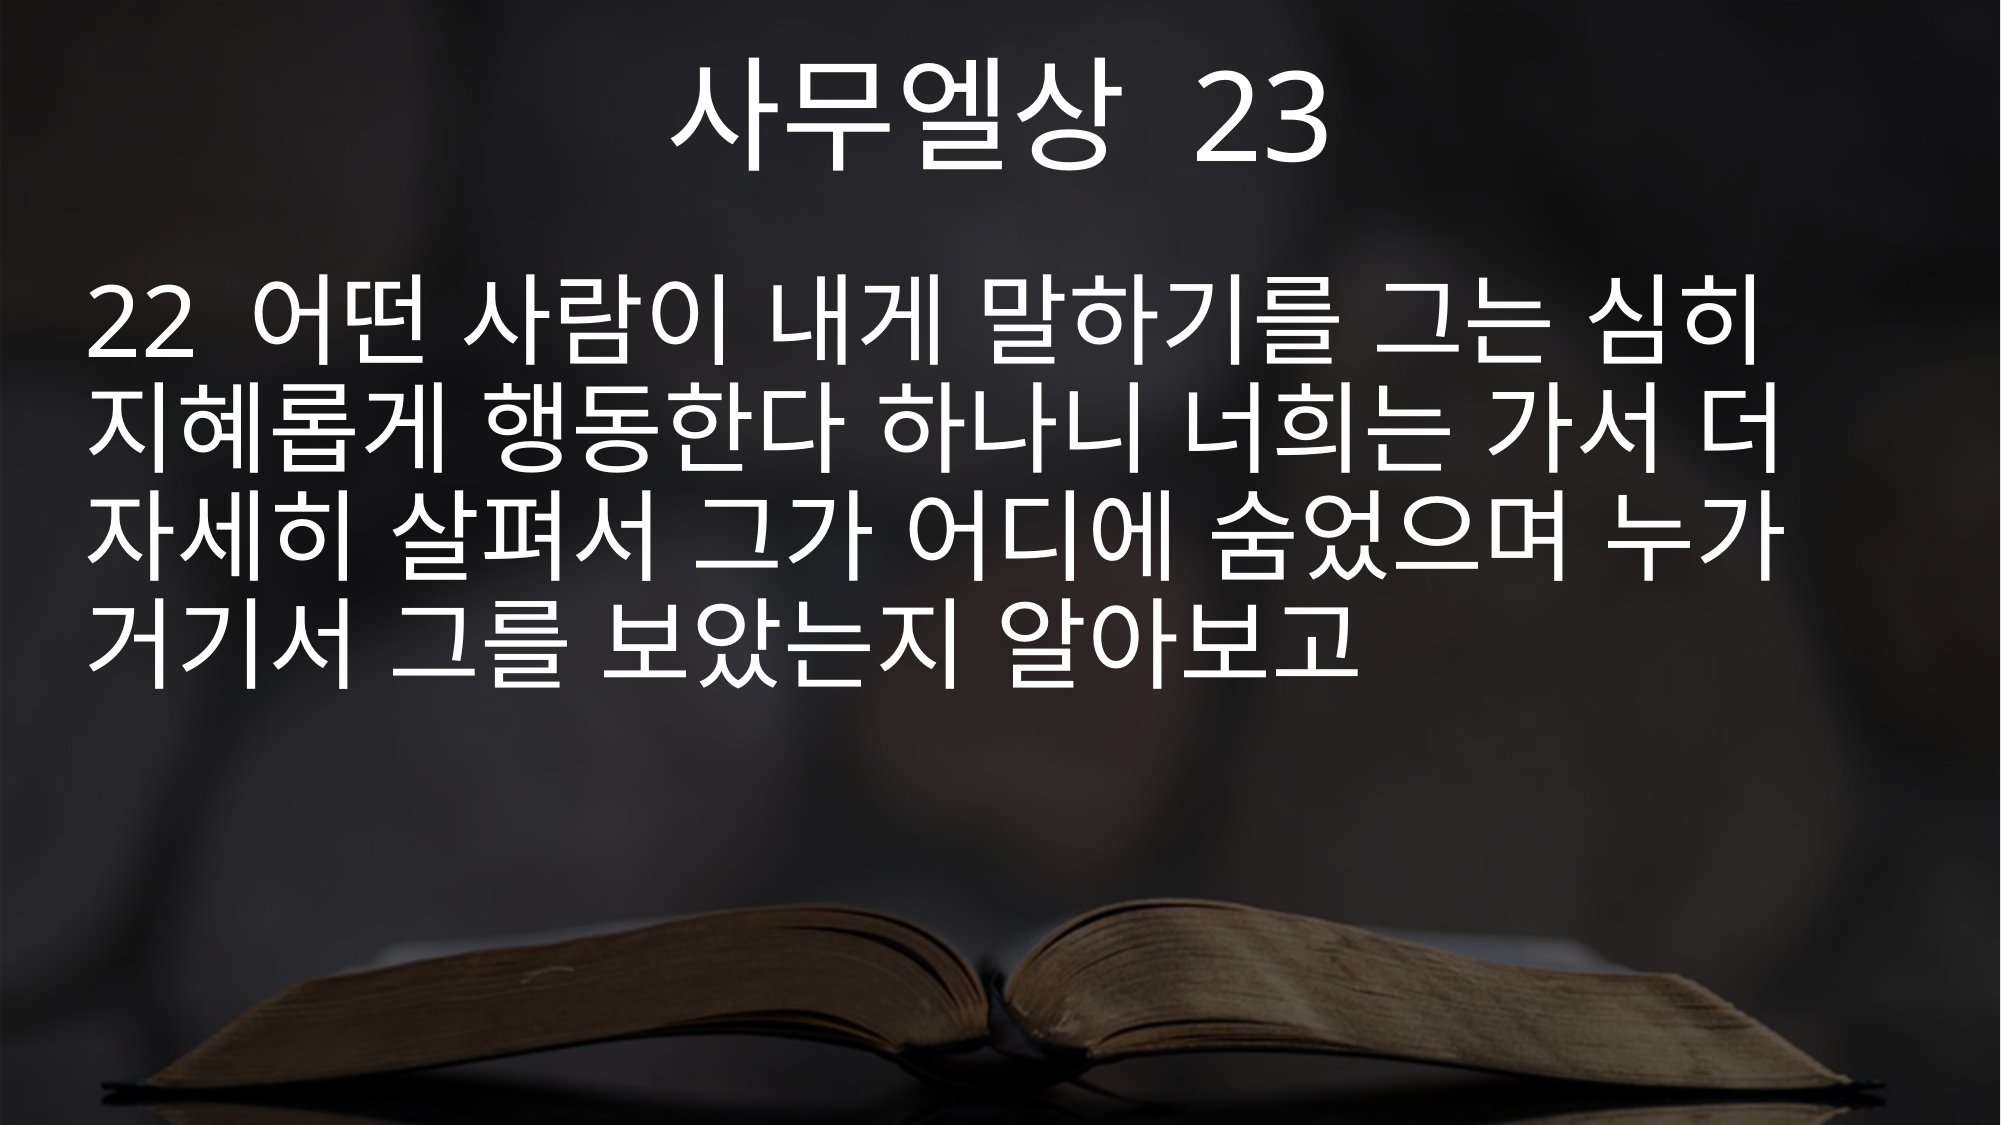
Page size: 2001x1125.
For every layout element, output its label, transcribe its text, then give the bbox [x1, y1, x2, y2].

footer 사무엘상 23 [0, 32, 2000, 192]
list 22 어떤 사람이 내게 말하기를 그는 심히 지혜롭게 행동한다 하나니 너희는 가서 더 자세히 살펴서 그가 어디에 숨었으며 누가 거기서 그를 보았는지 알아보고 [69, 263, 1953, 423]
picture [0, 0, 2001, 1125]
